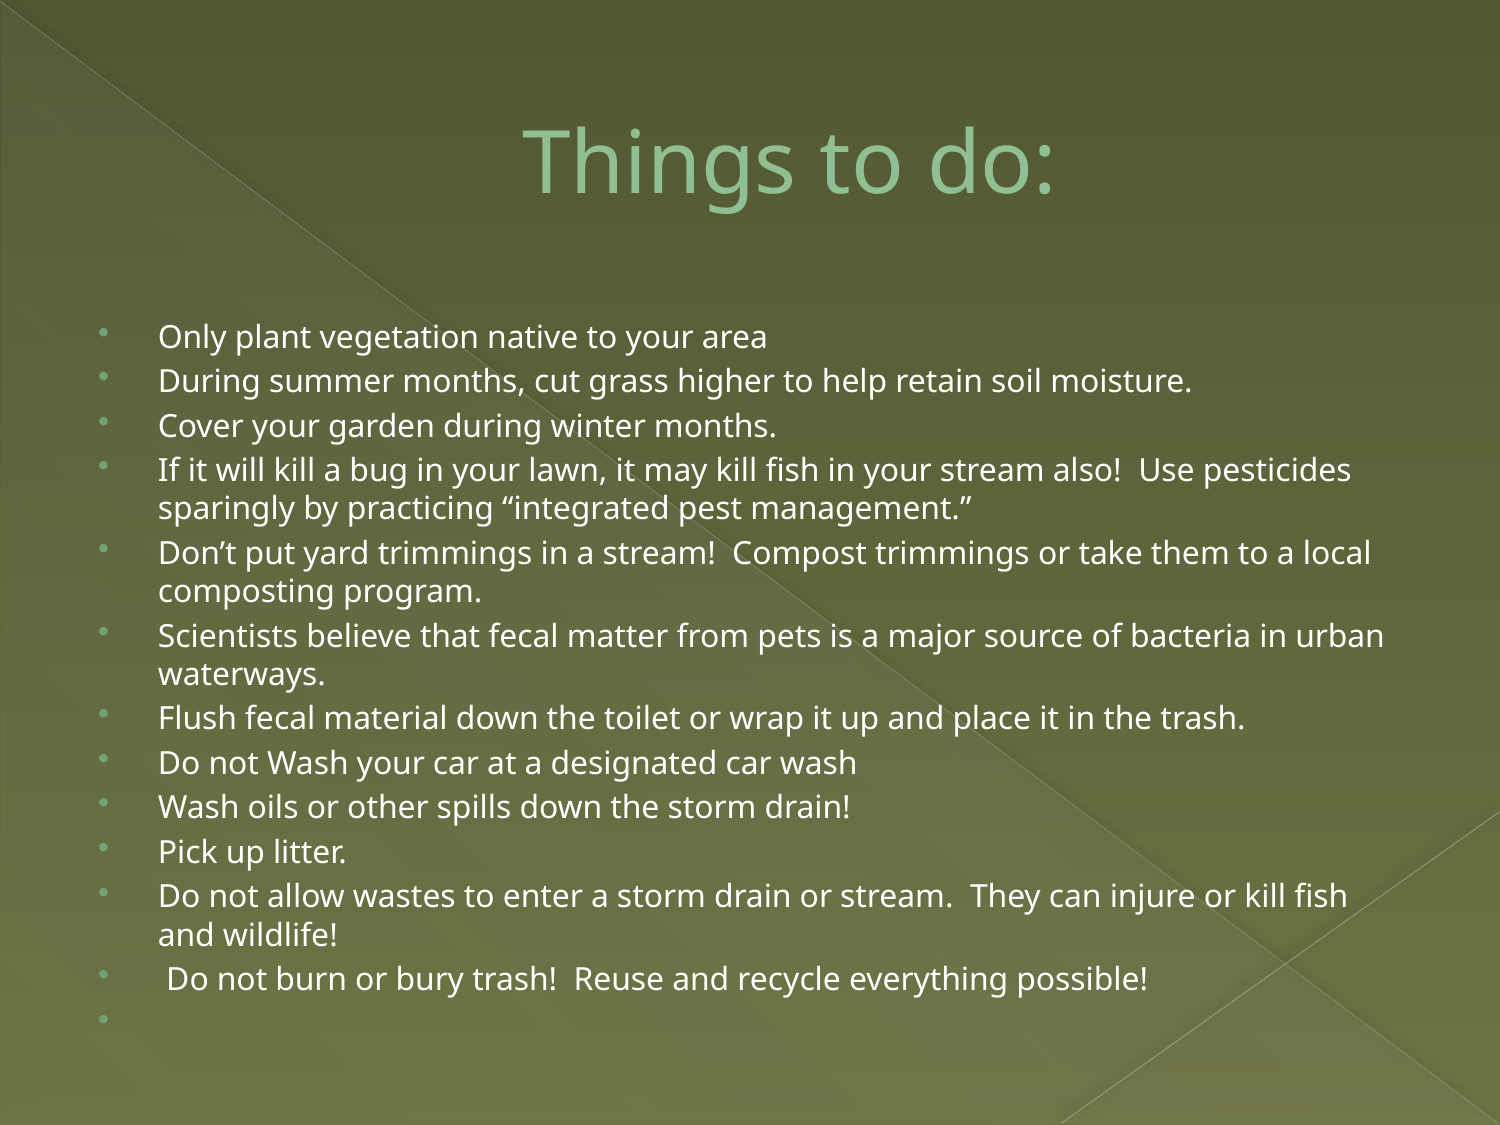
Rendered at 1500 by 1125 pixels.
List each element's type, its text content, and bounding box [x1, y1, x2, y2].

list Only plant vegetation native to your area During summer months, cut grass higher to help retain soil moisture. Cover your garden during winter months. If it will kill a bug in your lawn, it may kill fish in your stream also! Use pesticides sparingly by practicing “integrated pest management.” Don’t put yard trimmings in a stream! Compost trimmings or take them to a local composting program. Scientists believe that fecal matter from pets is a major source of bacteria in urban waterways. Flush fecal material down the toilet or wrap it up and place it in the trash. Do not Wash your car at a designated car wash Wash oils or other spills down the storm drain! Pick up litter. Do not allow wastes to enter a storm drain or stream. They can injure or kill fish and wildlife! Do not burn or bury trash! Reuse and recycle everything possible! [75, 308, 1425, 1059]
title Things to do: [75, 43, 1425, 274]
